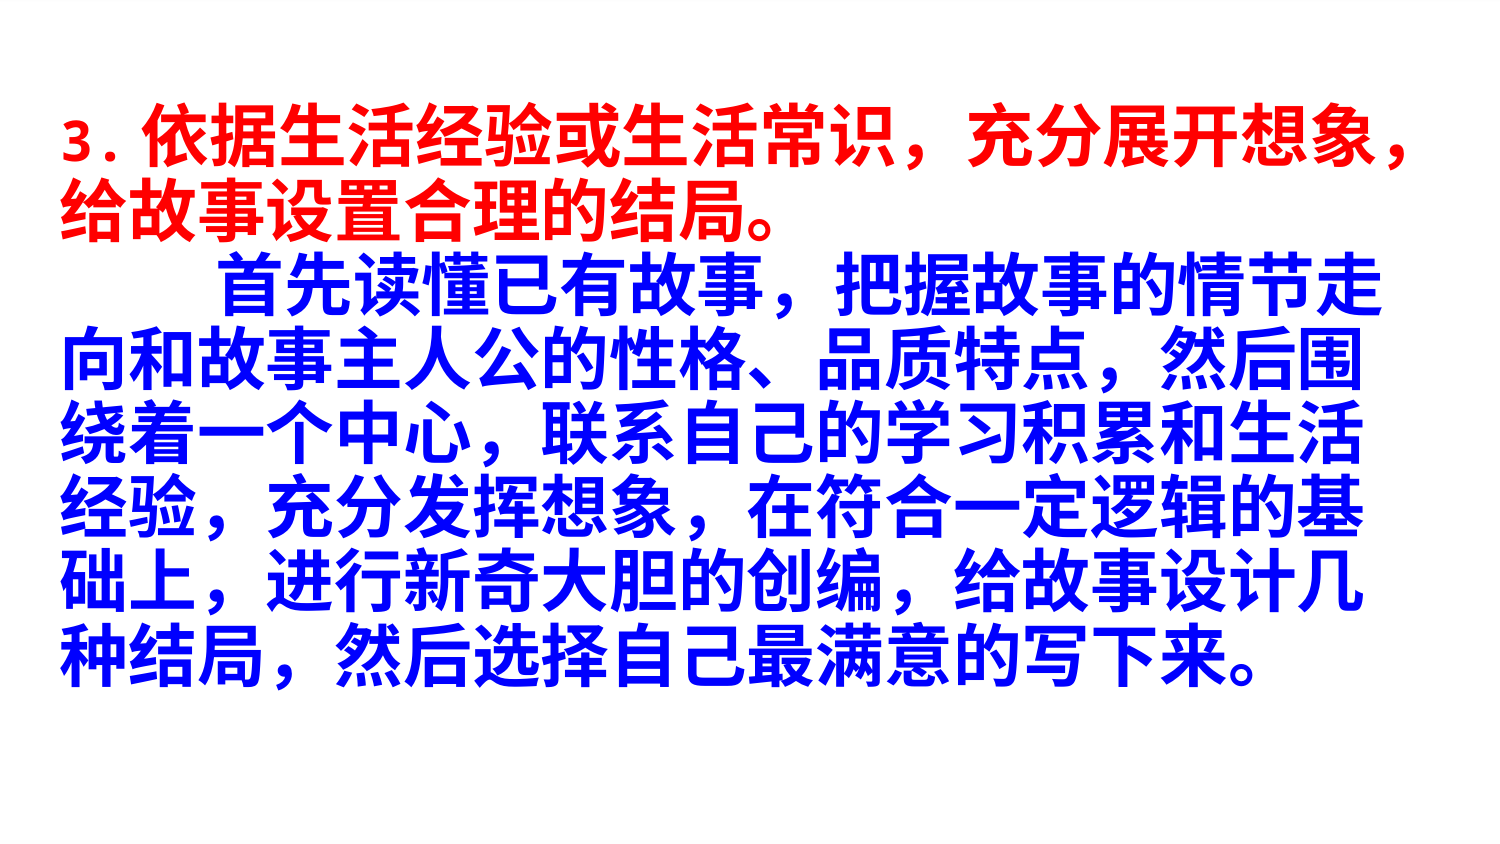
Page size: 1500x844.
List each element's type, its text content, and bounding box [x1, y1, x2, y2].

text_box 3.依据生活经验或生活常识，充分展开想象，给故事设置合理的结局。 首先读懂已有故事，把握故事的情节走向和故事主人公的性格、品质特点，然后围绕着一个中心，联系自己的学习积累和生活经验，充分发挥想象，在符合一定逻辑的基础上，进行新奇大胆的创编，给故事设计几种结局，然后选择自己最满意的写下来。 [48, 119, 1405, 612]
picture [0, 0, 1500, 844]
